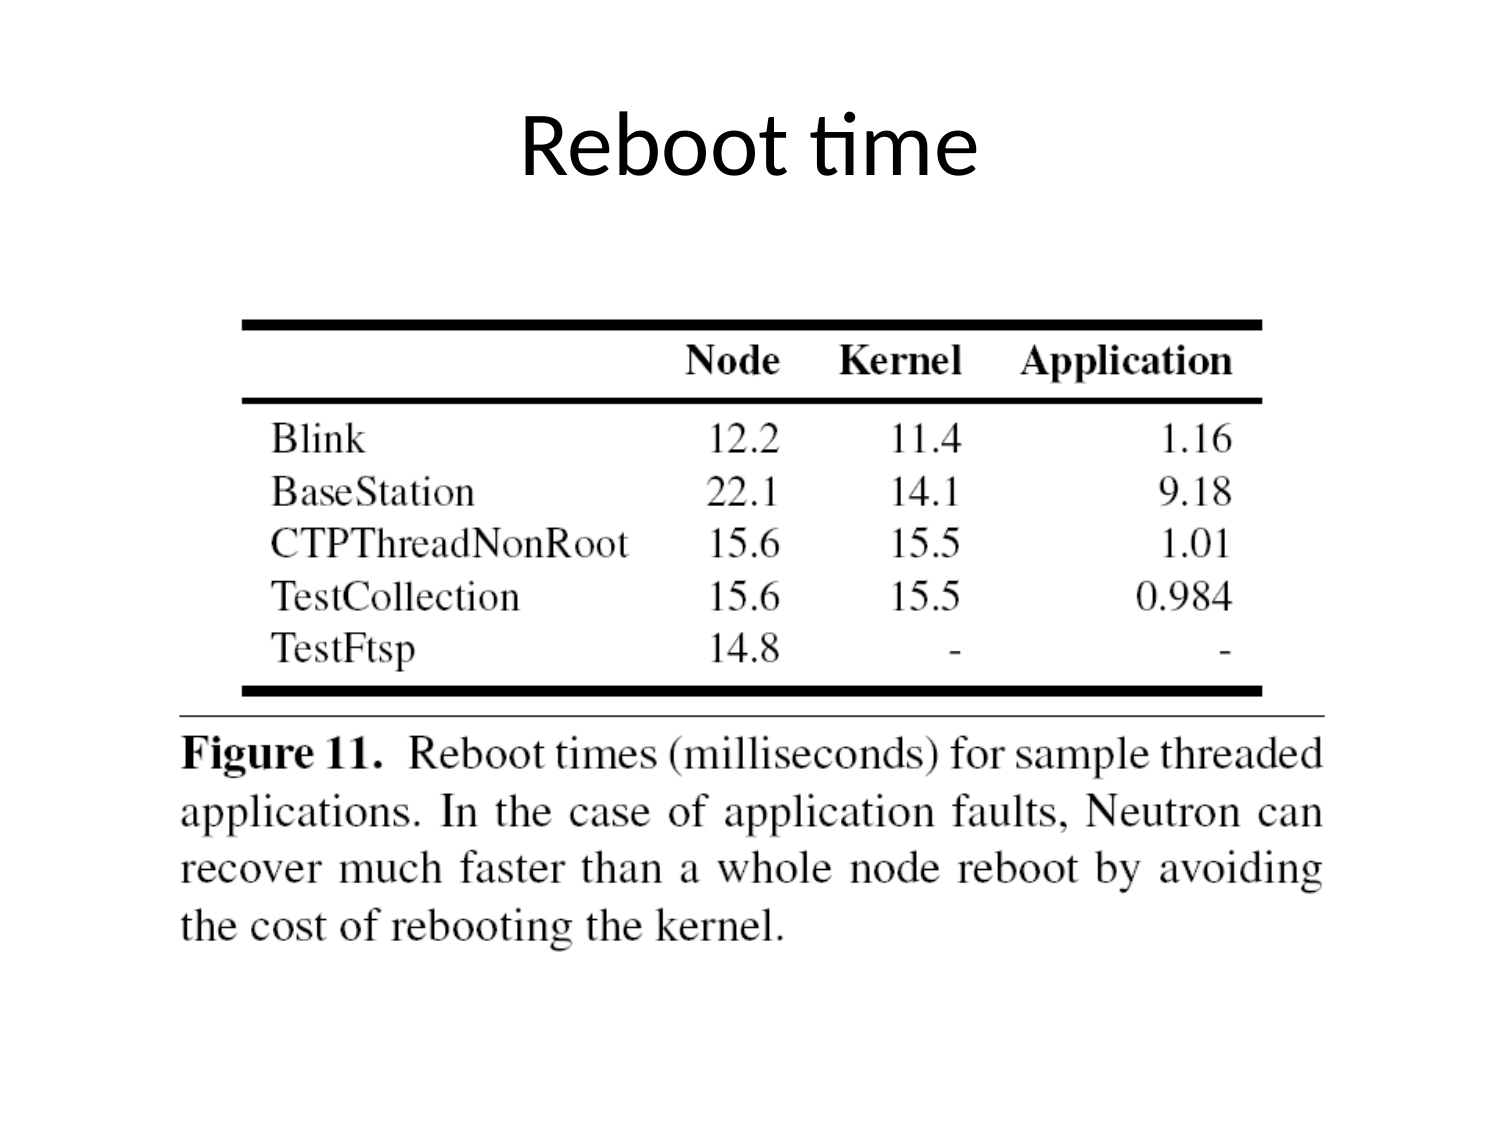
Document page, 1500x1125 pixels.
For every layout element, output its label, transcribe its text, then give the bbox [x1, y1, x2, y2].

title Reboot time [75, 45, 1425, 233]
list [153, 301, 1347, 966]
